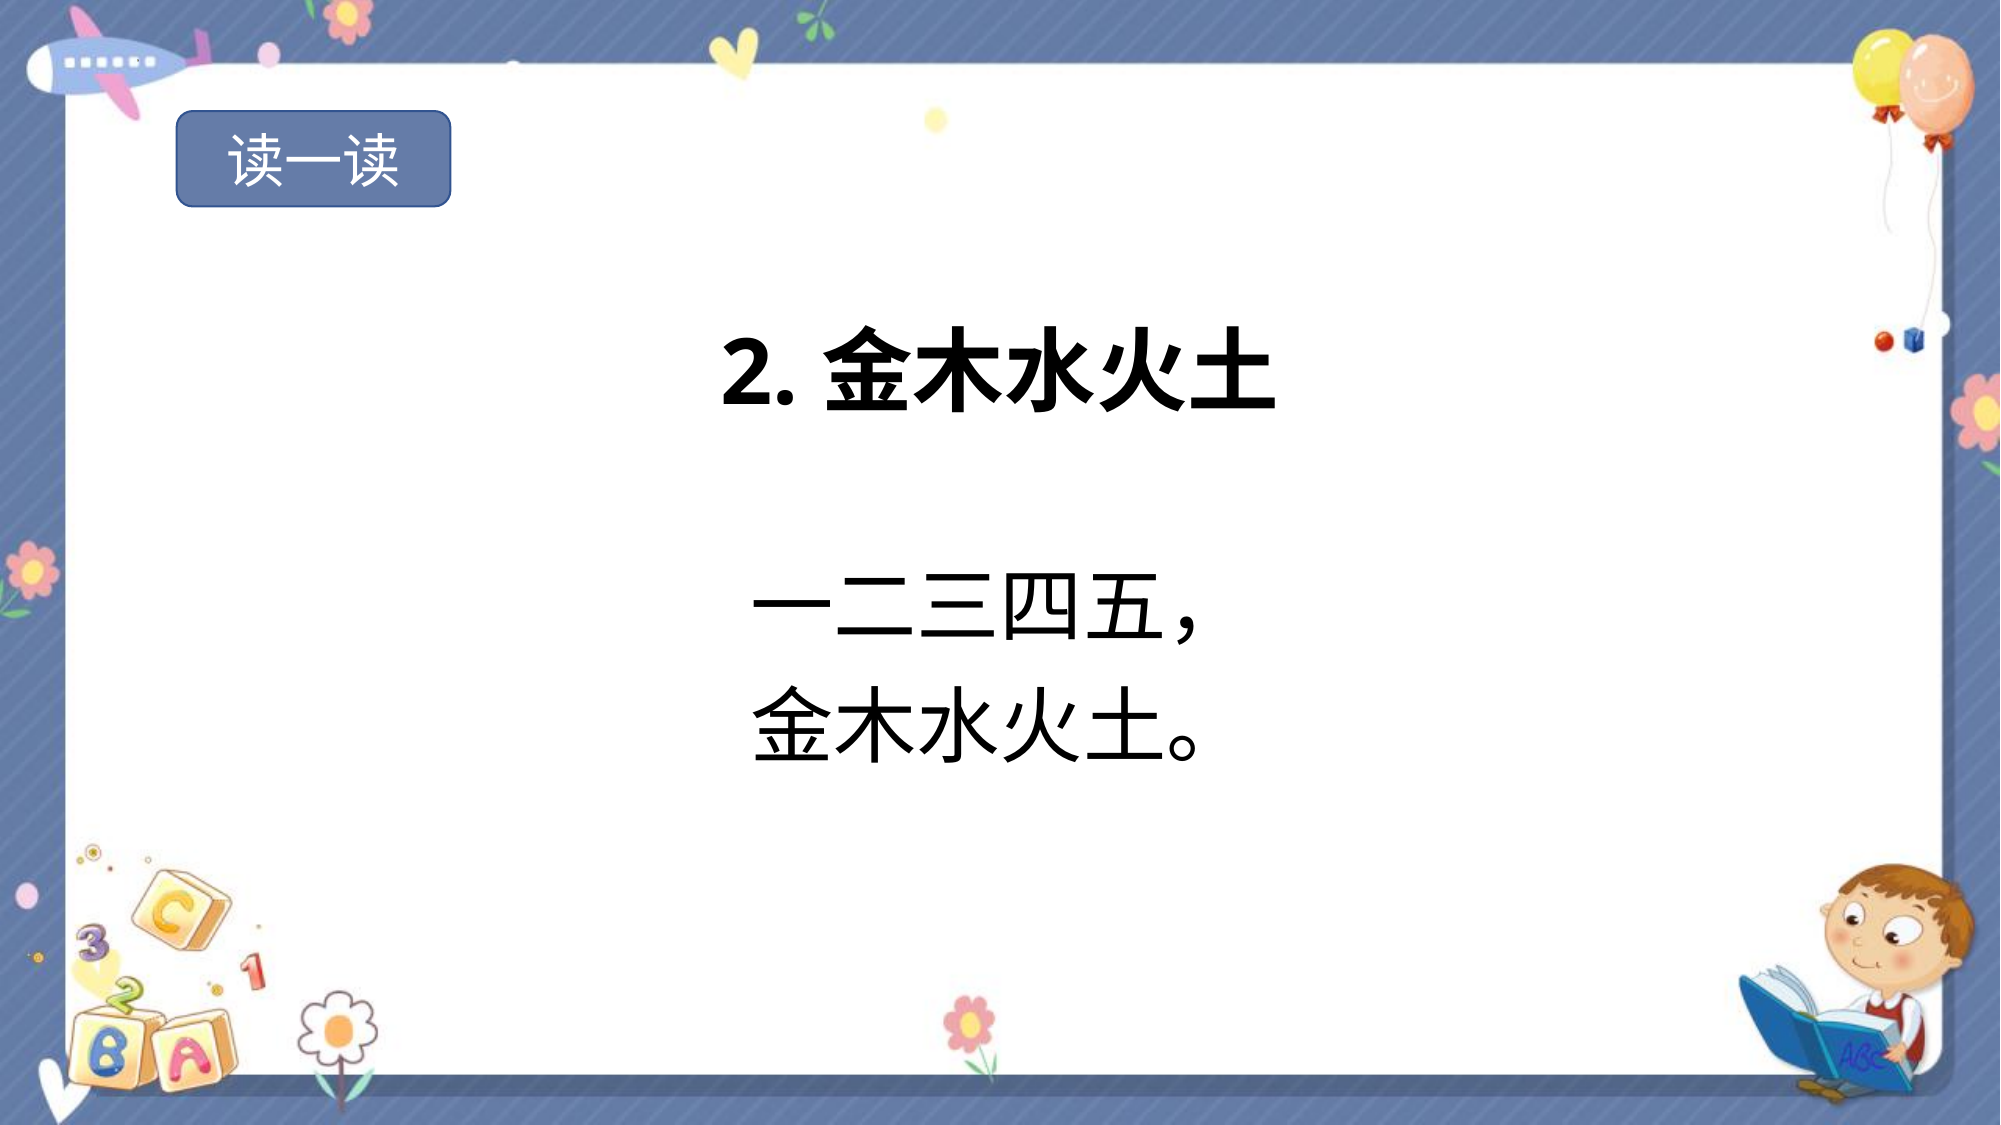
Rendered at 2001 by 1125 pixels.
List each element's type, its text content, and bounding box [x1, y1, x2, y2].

text_box 2.金木水火土 一二三四五， 金木水火土。 [705, 305, 1295, 901]
picture [0, 0, 2000, 1125]
text_box 读一读 [175, 110, 452, 208]
